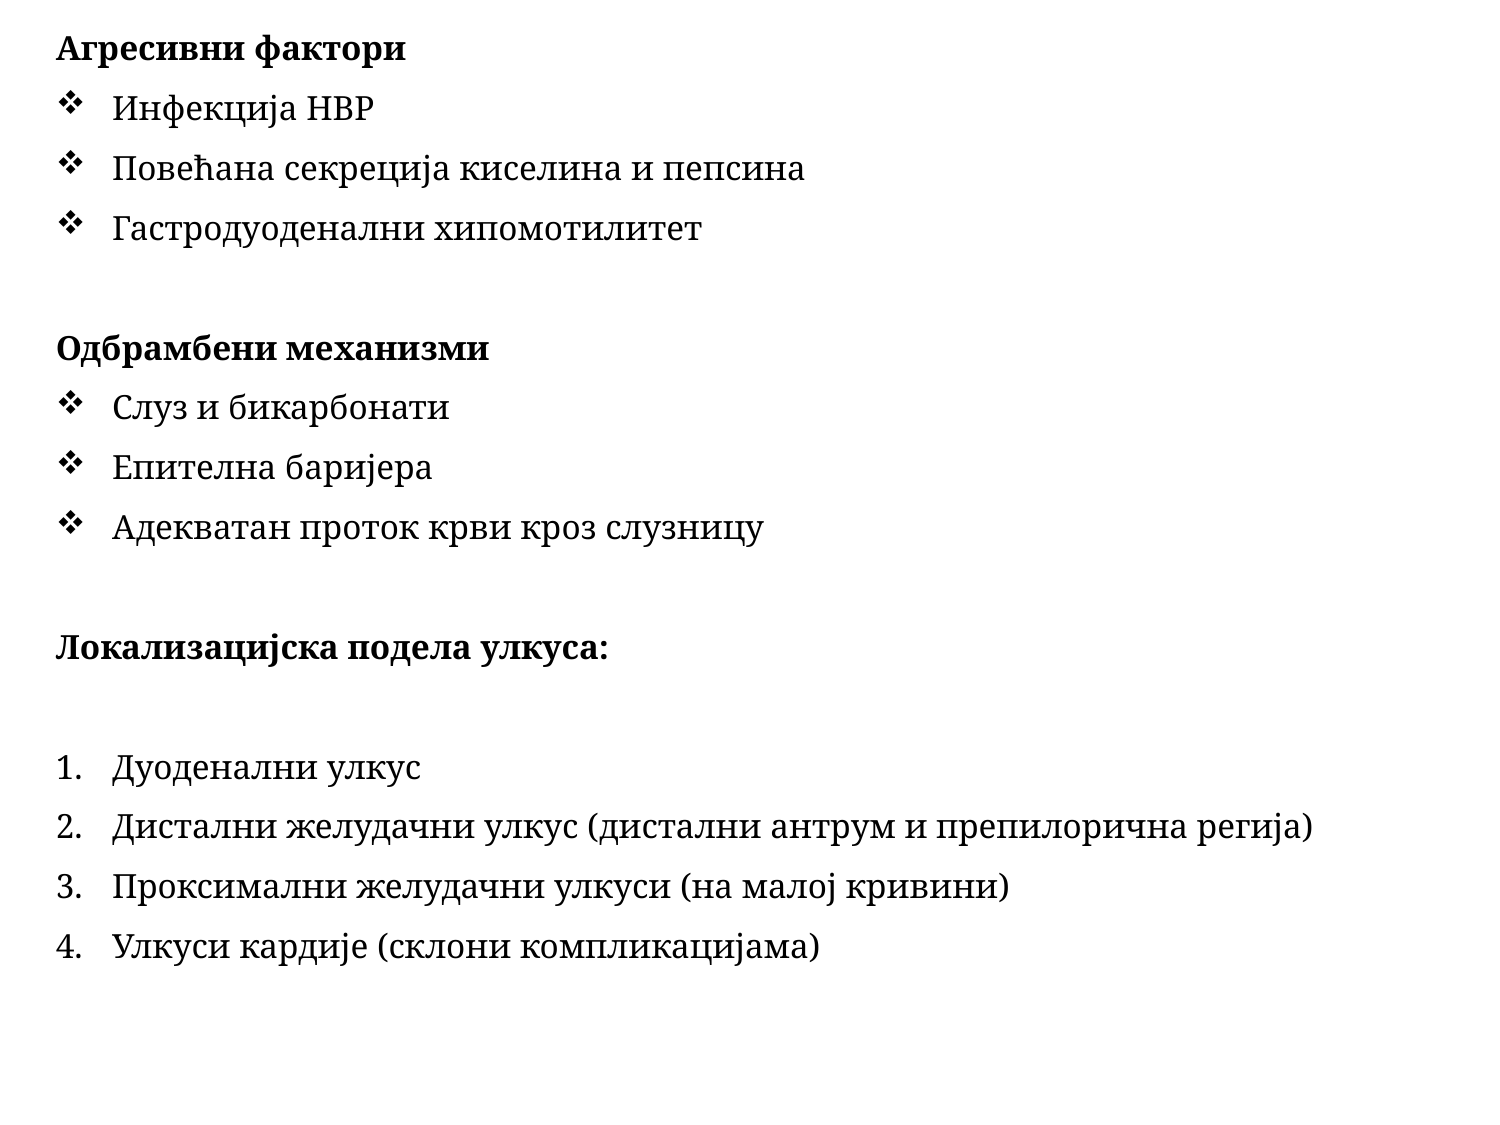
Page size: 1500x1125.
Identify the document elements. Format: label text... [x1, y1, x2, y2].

text_box Агресивни фактори Инфекција HBP Повећана секреција киселина и пепсина Гастродуоденални хипомотилитет Одбрамбени механизми Слуз и бикарбонати Епителна баријера Адекватан проток крви кроз слузницу Локализацијска подела улкуса: Дуоденални улкус Дистални желудачни улкус (дистални антрум и препилорична регија) Проксимални желудачни улкуси (на малој кривини) Улкуси кардије (склони компликацијама) [41, 0, 1447, 1033]
